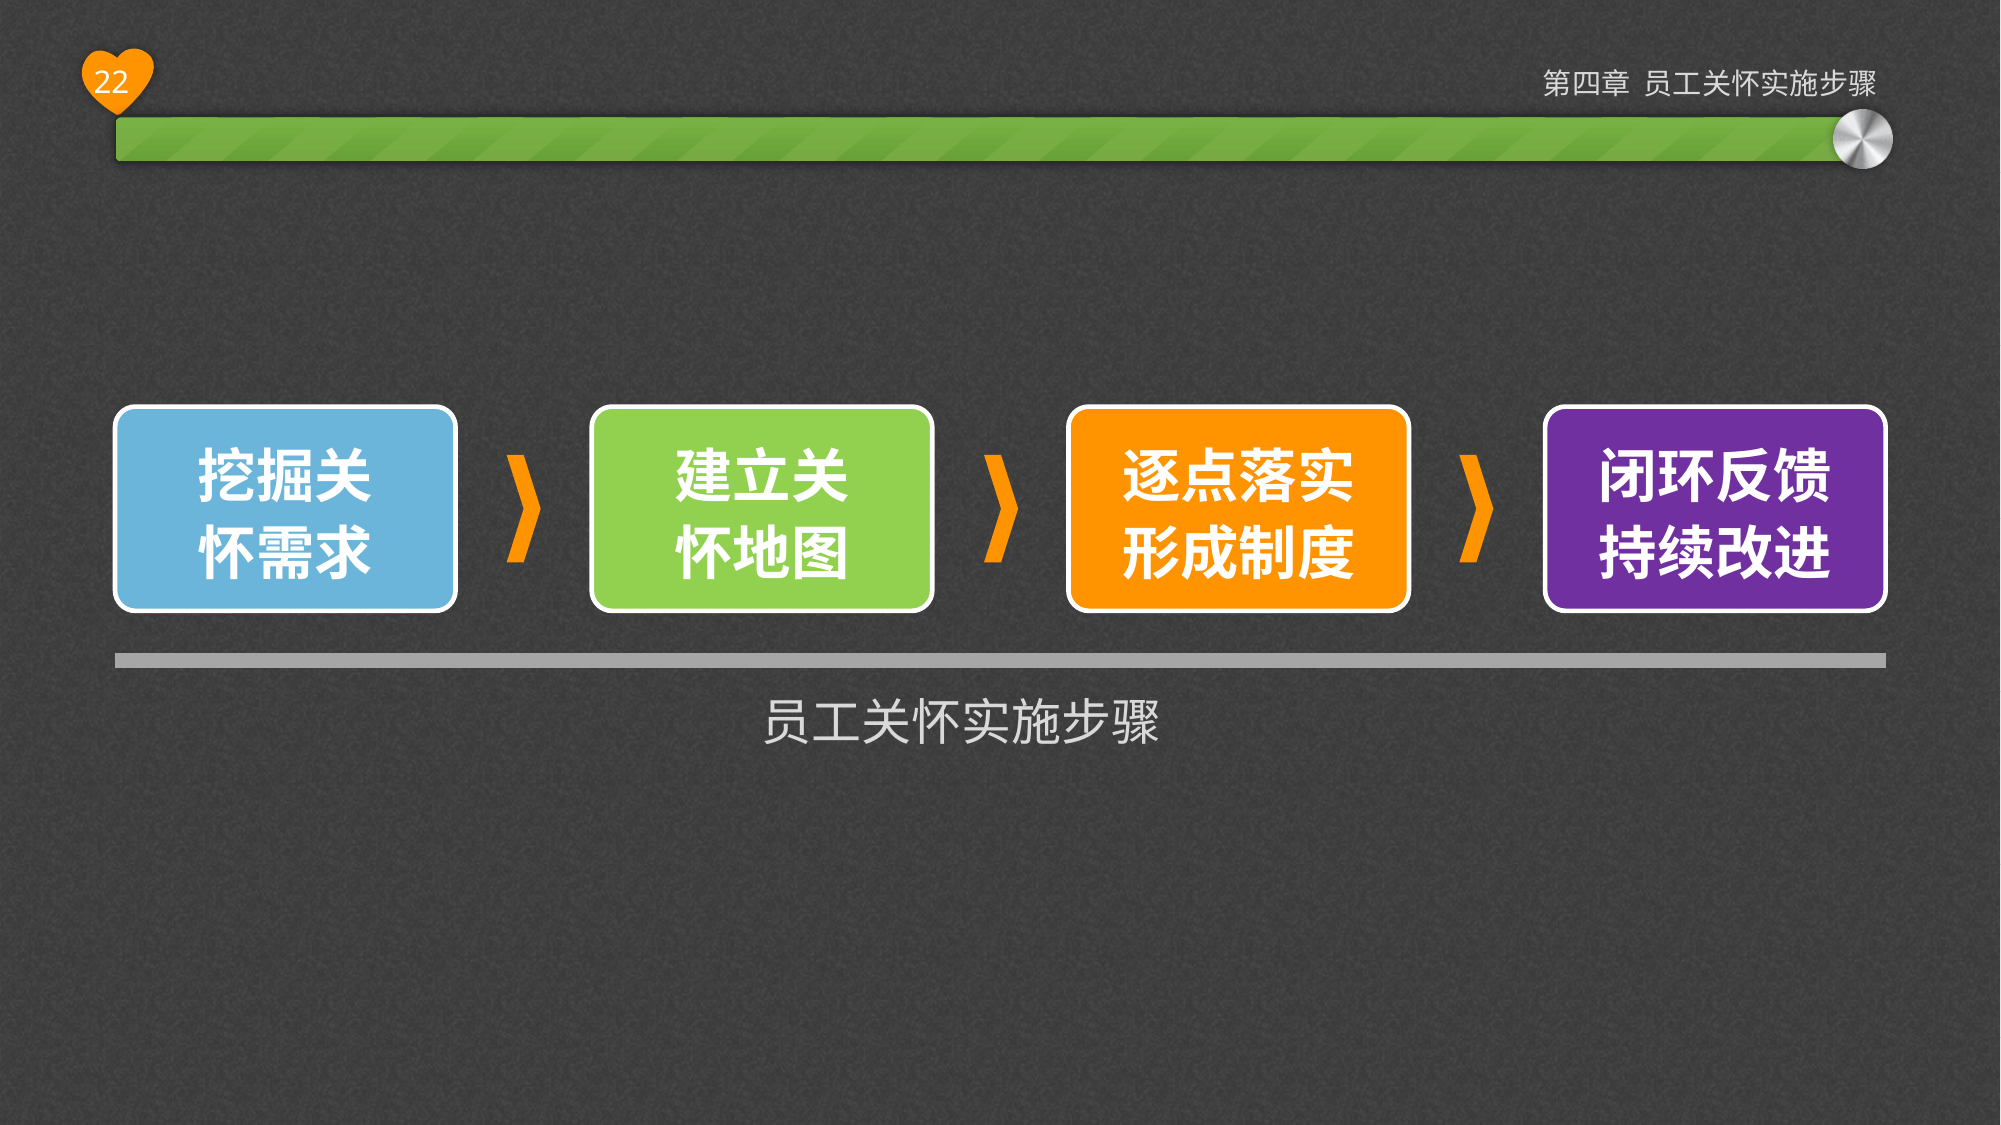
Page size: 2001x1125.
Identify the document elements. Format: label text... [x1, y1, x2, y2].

text_box 建立关 怀地图 [590, 405, 934, 612]
text_box 挖掘关 怀需求 [114, 405, 457, 612]
text_box 逐点落实 形成制度 [1067, 405, 1410, 612]
text_box 闭环反馈 持续改进 [1544, 405, 1887, 612]
text_box [982, 453, 1020, 564]
picture [0, 0, 2001, 1125]
text_box [1457, 453, 1495, 564]
text_box [505, 453, 542, 564]
text_box 员工关怀实施步骤 [746, 682, 1177, 758]
